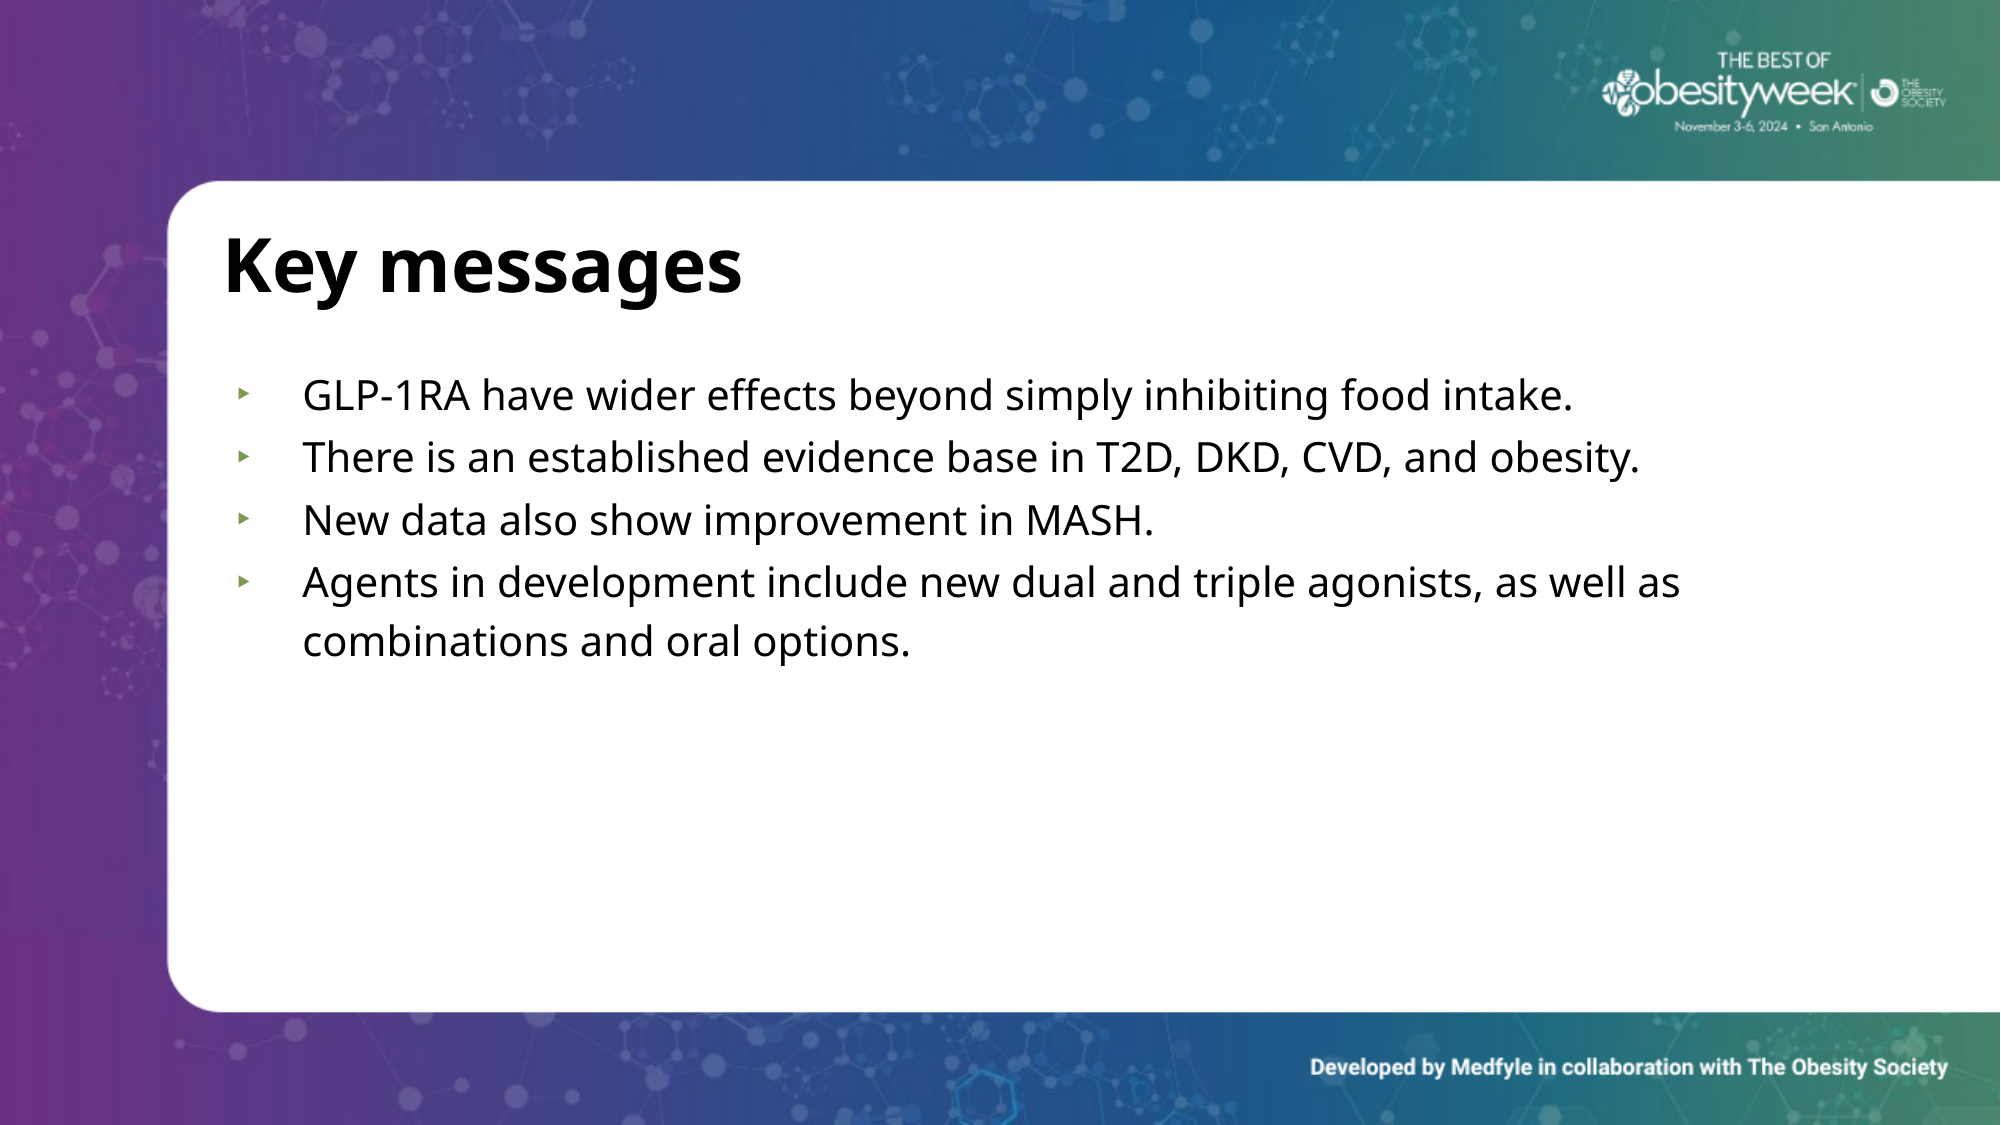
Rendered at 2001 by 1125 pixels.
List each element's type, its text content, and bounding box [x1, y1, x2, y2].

list GLP-1RA have wider effects beyond simply inhibiting food intake. There is an established evidence base in T2D, DKD, CVD, and obesity. New data also show improvement in MASH. Agents in development include new dual and triple agonists, as well as combinations and oral options. [212, 360, 1863, 914]
picture [0, 0, 2000, 1125]
title Key messages [207, 211, 1918, 326]
